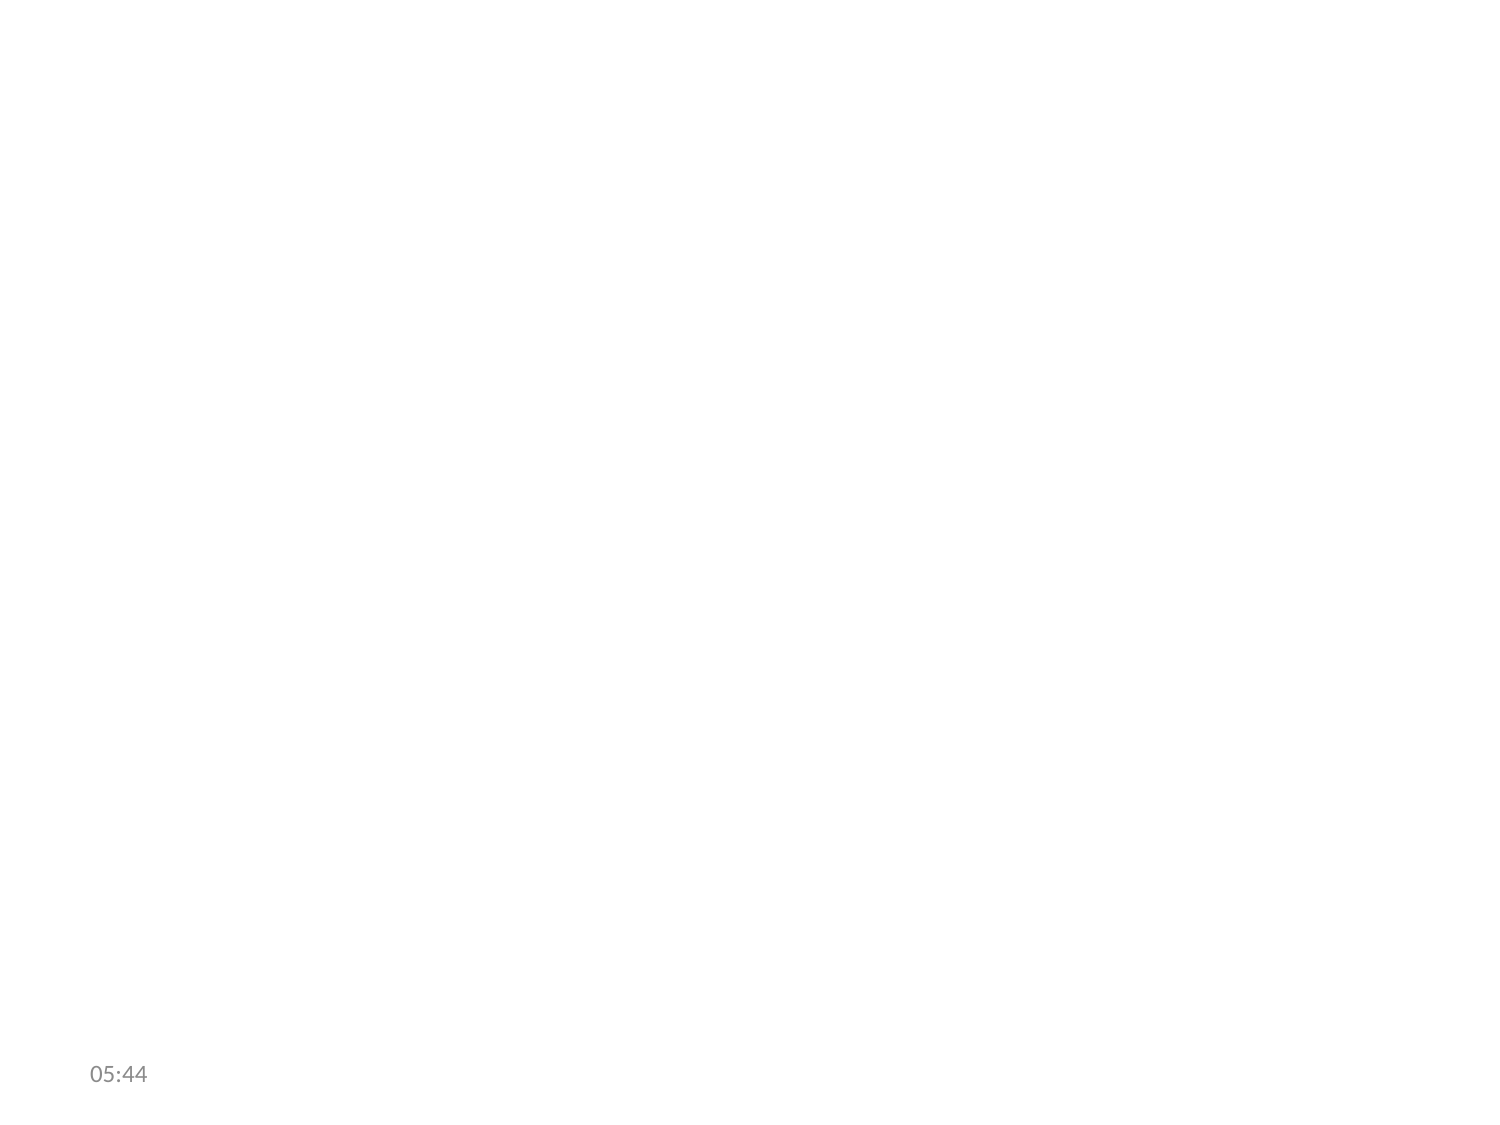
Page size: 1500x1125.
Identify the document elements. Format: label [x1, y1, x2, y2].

slide_number [75, 1042, 425, 1103]
